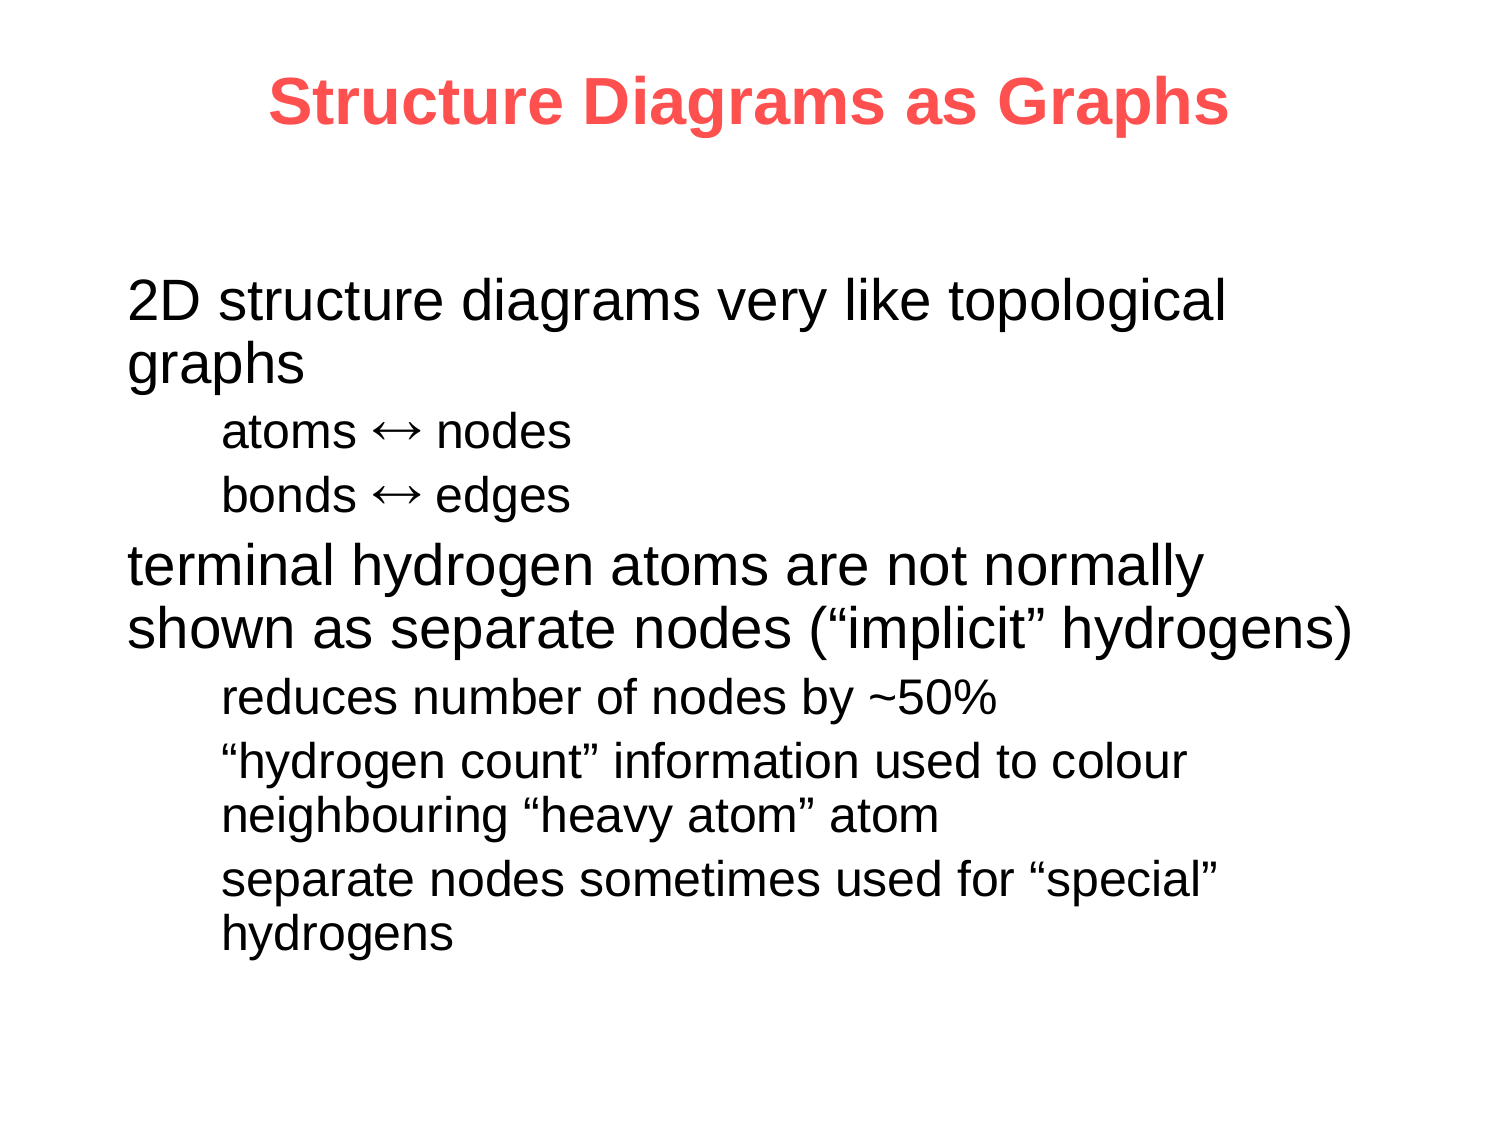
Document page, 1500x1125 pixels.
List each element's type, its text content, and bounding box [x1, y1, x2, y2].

list 2D structure diagrams very like topological graphs atoms  nodes bonds  edges terminal hydrogen atoms are not normally shown as separate nodes (“implicit” hydrogens) reduces number of nodes by ~50% “hydrogen count” information used to colour neighbouring “heavy atom” atom separate nodes sometimes used for “special” hydrogens deuterium, tritium hydrogen bonded to more than one other atom hydrogens attached to stereocentres [112, 262, 1388, 1038]
title Structure Diagrams as Graphs [112, 49, 1388, 188]
